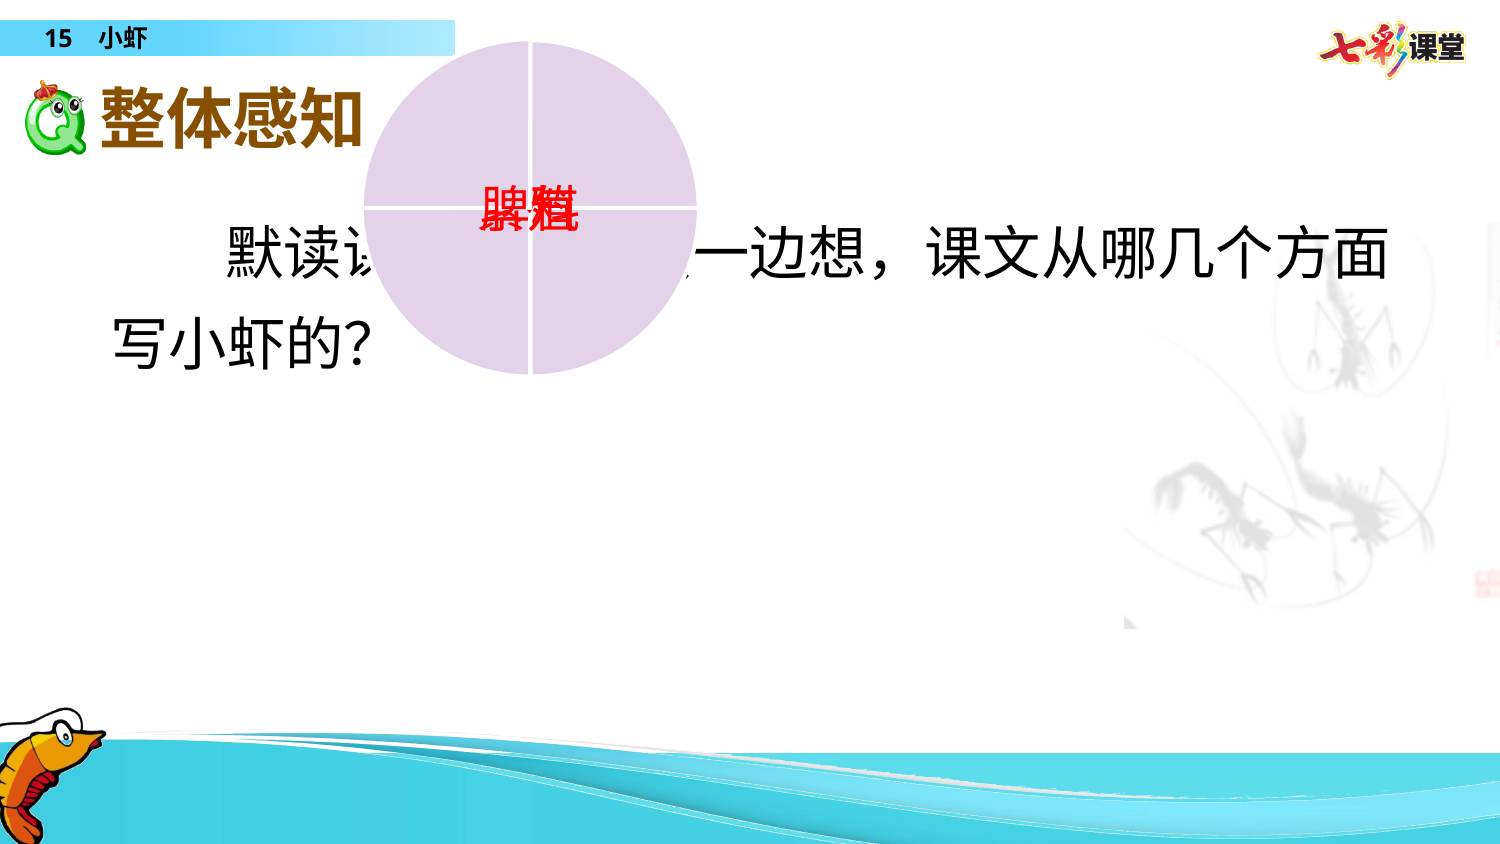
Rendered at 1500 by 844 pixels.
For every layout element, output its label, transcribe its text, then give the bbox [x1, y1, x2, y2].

text_box 整体感知 [88, 71, 426, 163]
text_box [206, 291, 1282, 694]
picture [25, 79, 86, 156]
text_box 默读课文，一边读一边想，课文从哪几个方面写小虾的？ [95, 187, 379, 385]
picture [1316, 20, 1468, 80]
text_box 默读课文，一边读一边想，课文从哪几个方面写小虾的？ [681, 187, 1444, 385]
picture [0, 697, 1500, 844]
picture [1282, 220, 1500, 629]
